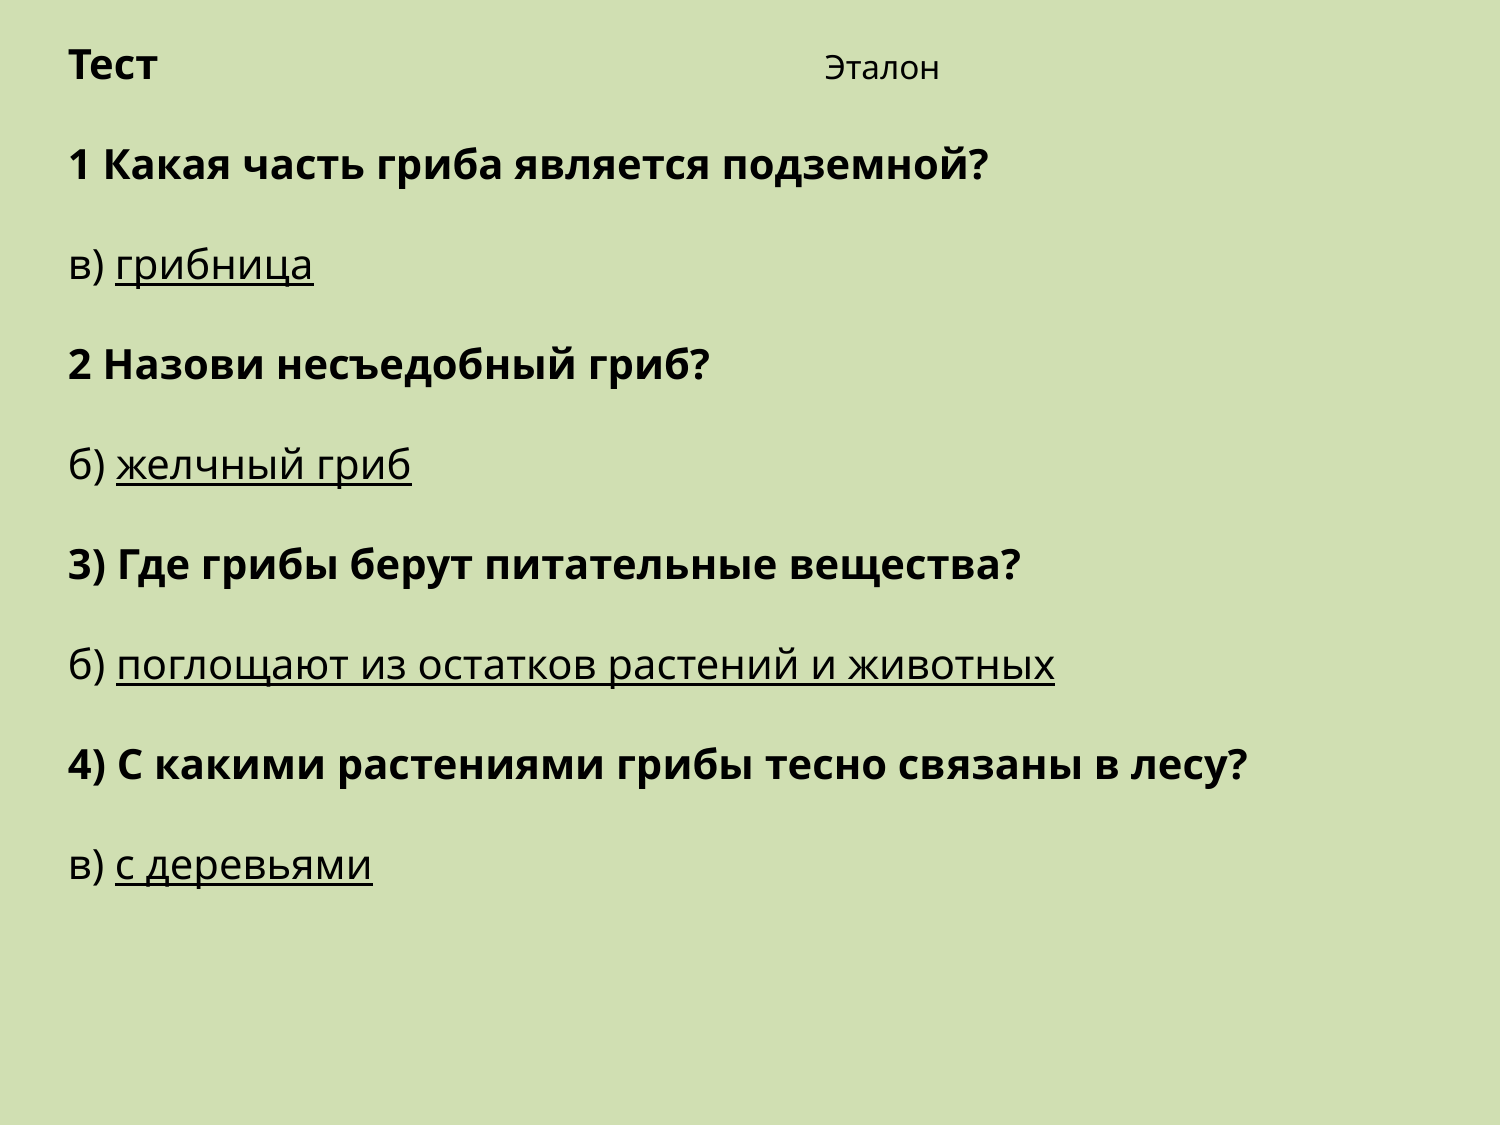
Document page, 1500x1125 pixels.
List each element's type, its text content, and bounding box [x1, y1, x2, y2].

text_box Тест Эталон 1 Какая часть гриба является подземной? в) грибница 2 Назови несъедобный гриб? б) желчный гриб 3) Где грибы берут питательные вещества? б) поглощают из остатков растений и животных 4) С какими растениями грибы тесно связаны в лесу? в) с деревьями [53, 30, 1500, 946]
